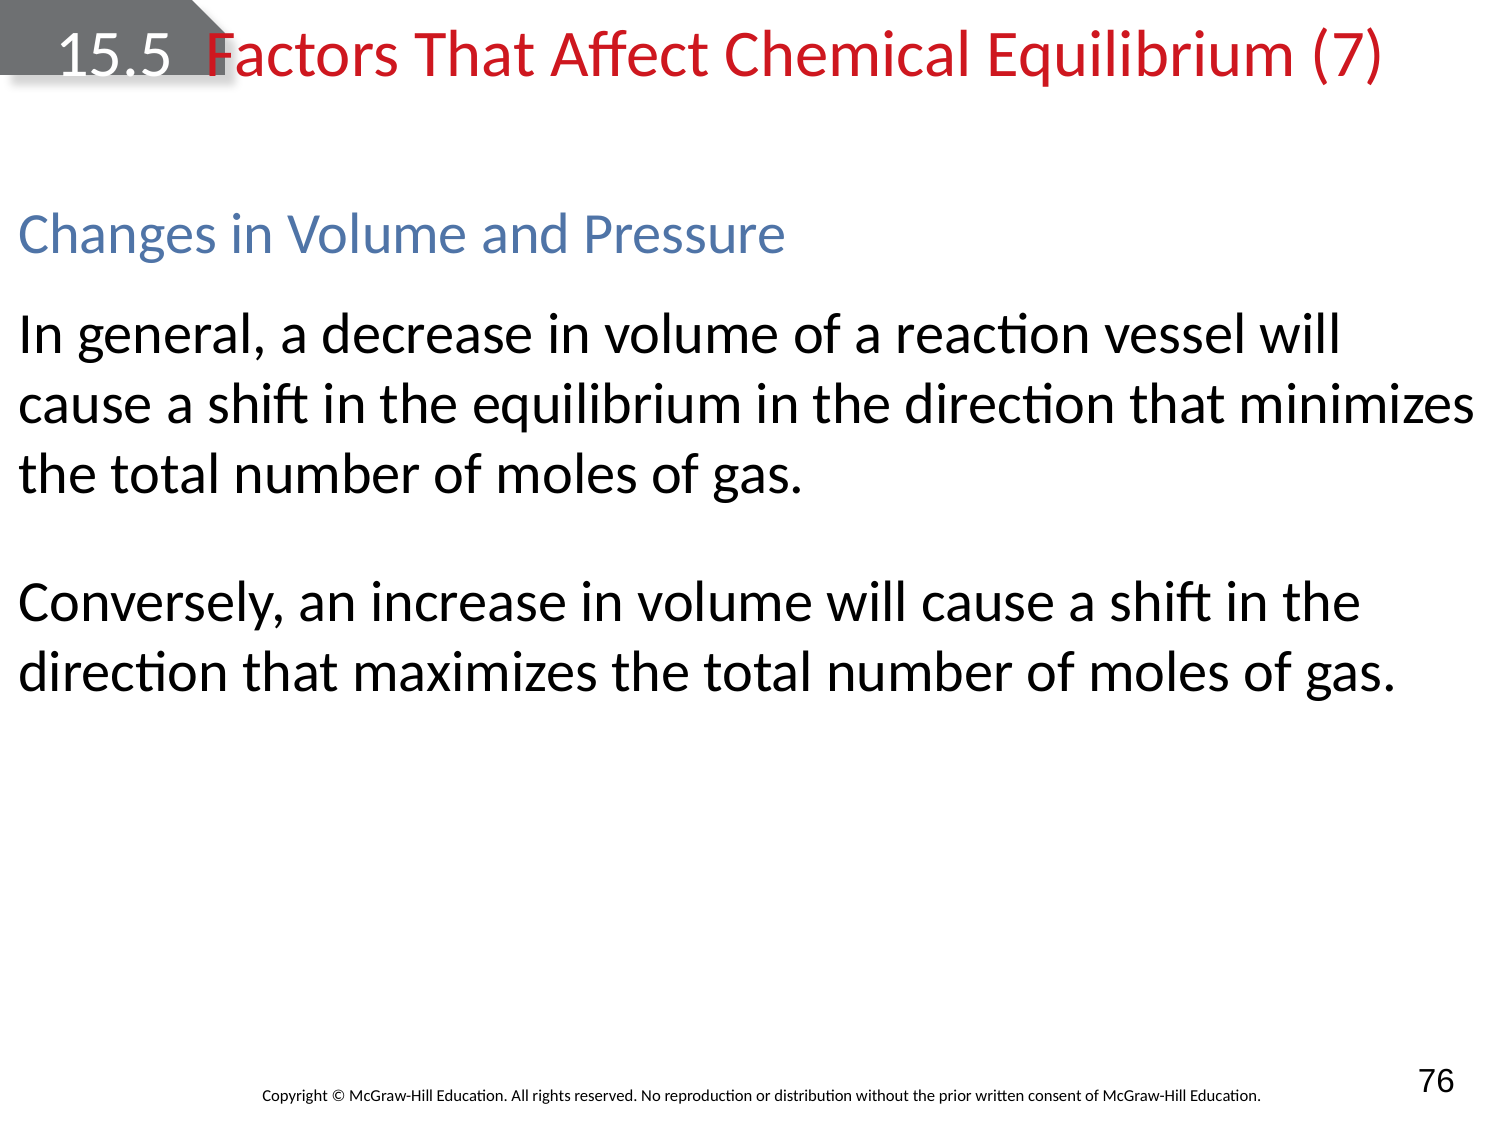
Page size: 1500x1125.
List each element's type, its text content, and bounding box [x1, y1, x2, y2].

list Changes in Volume and Pressure [3, 187, 1500, 287]
title 15.5 Factors That Affect Chemical Equilibrium (7) [3, 2, 1488, 100]
list In general, a decrease in volume of a reaction vessel will cause a shift in the equilibrium in the direction that minimizes the total number of moles of gas. Conversely, an increase in volume will cause a shift in the direction that maximizes the total number of moles of gas. [3, 287, 1500, 910]
